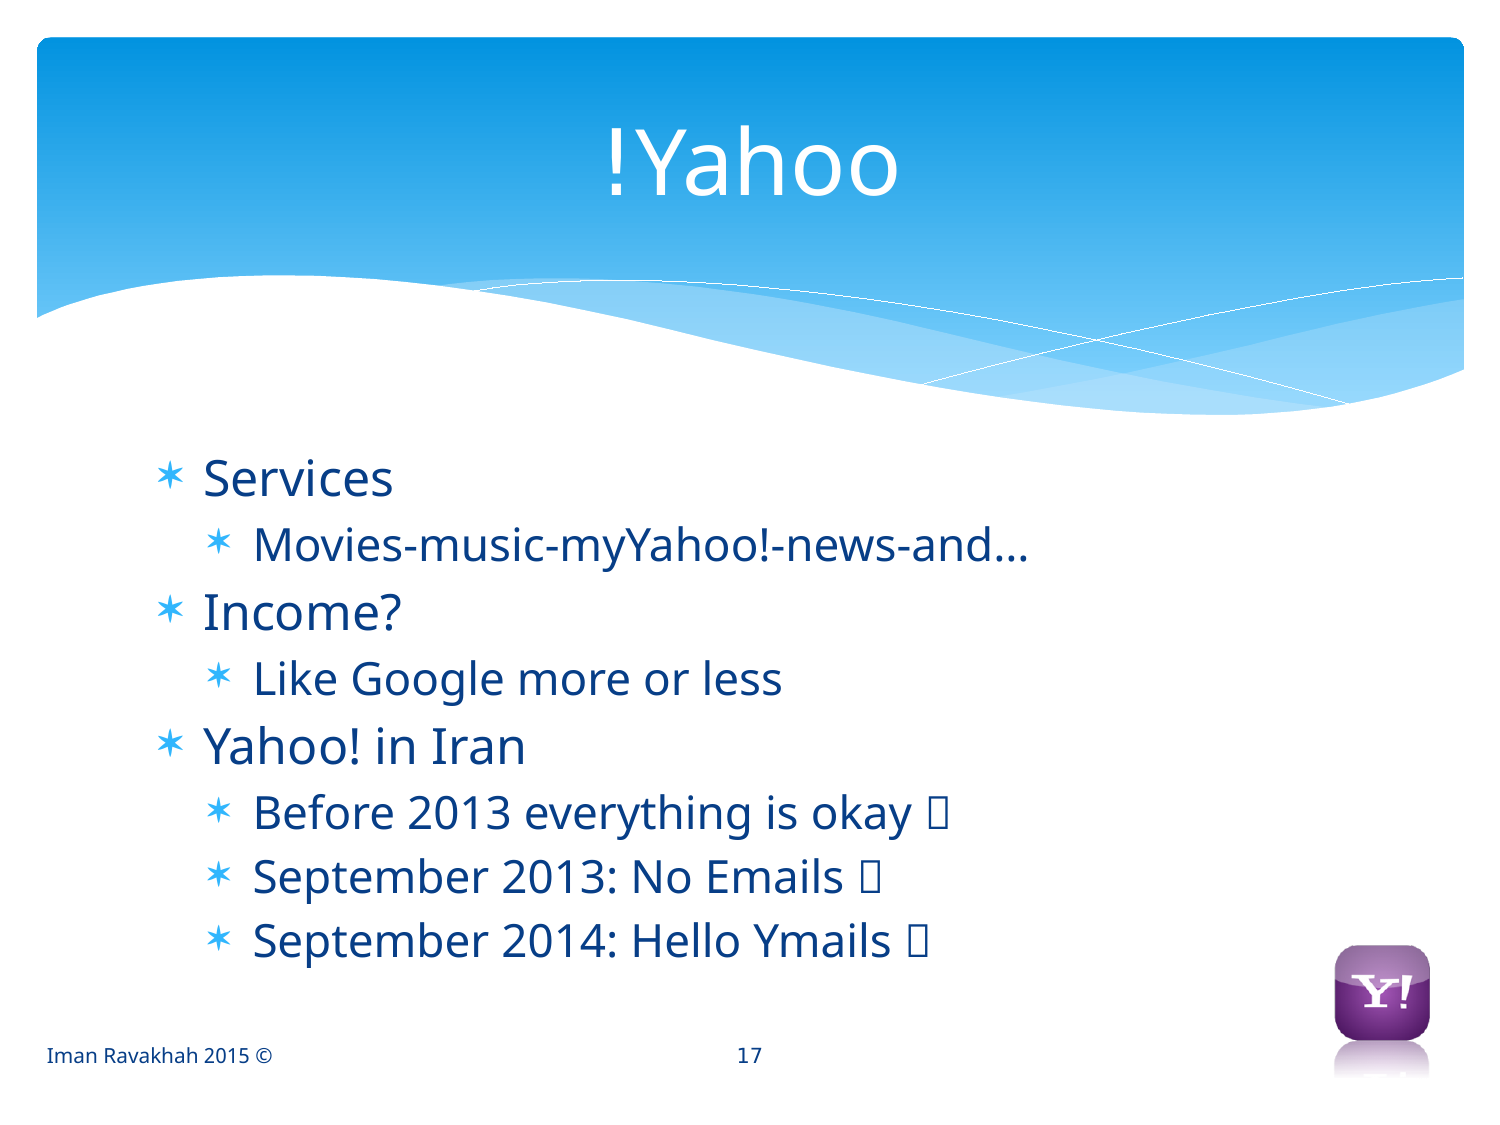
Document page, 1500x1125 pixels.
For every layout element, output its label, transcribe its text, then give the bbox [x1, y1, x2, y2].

footer © 2015 Iman Ravakhah [31, 1025, 653, 1086]
slide_number 17 [654, 1025, 846, 1086]
picture [1265, 912, 1500, 1089]
title Yahoo! [75, 55, 1425, 261]
list Services Movies-music-myYahoo!-news-and… Income? Like Google more or less Yahoo! in Iran Before 2013 everything is okay  September 2013: No Emails  September 2014: Hello Ymails  [143, 438, 1359, 1005]
